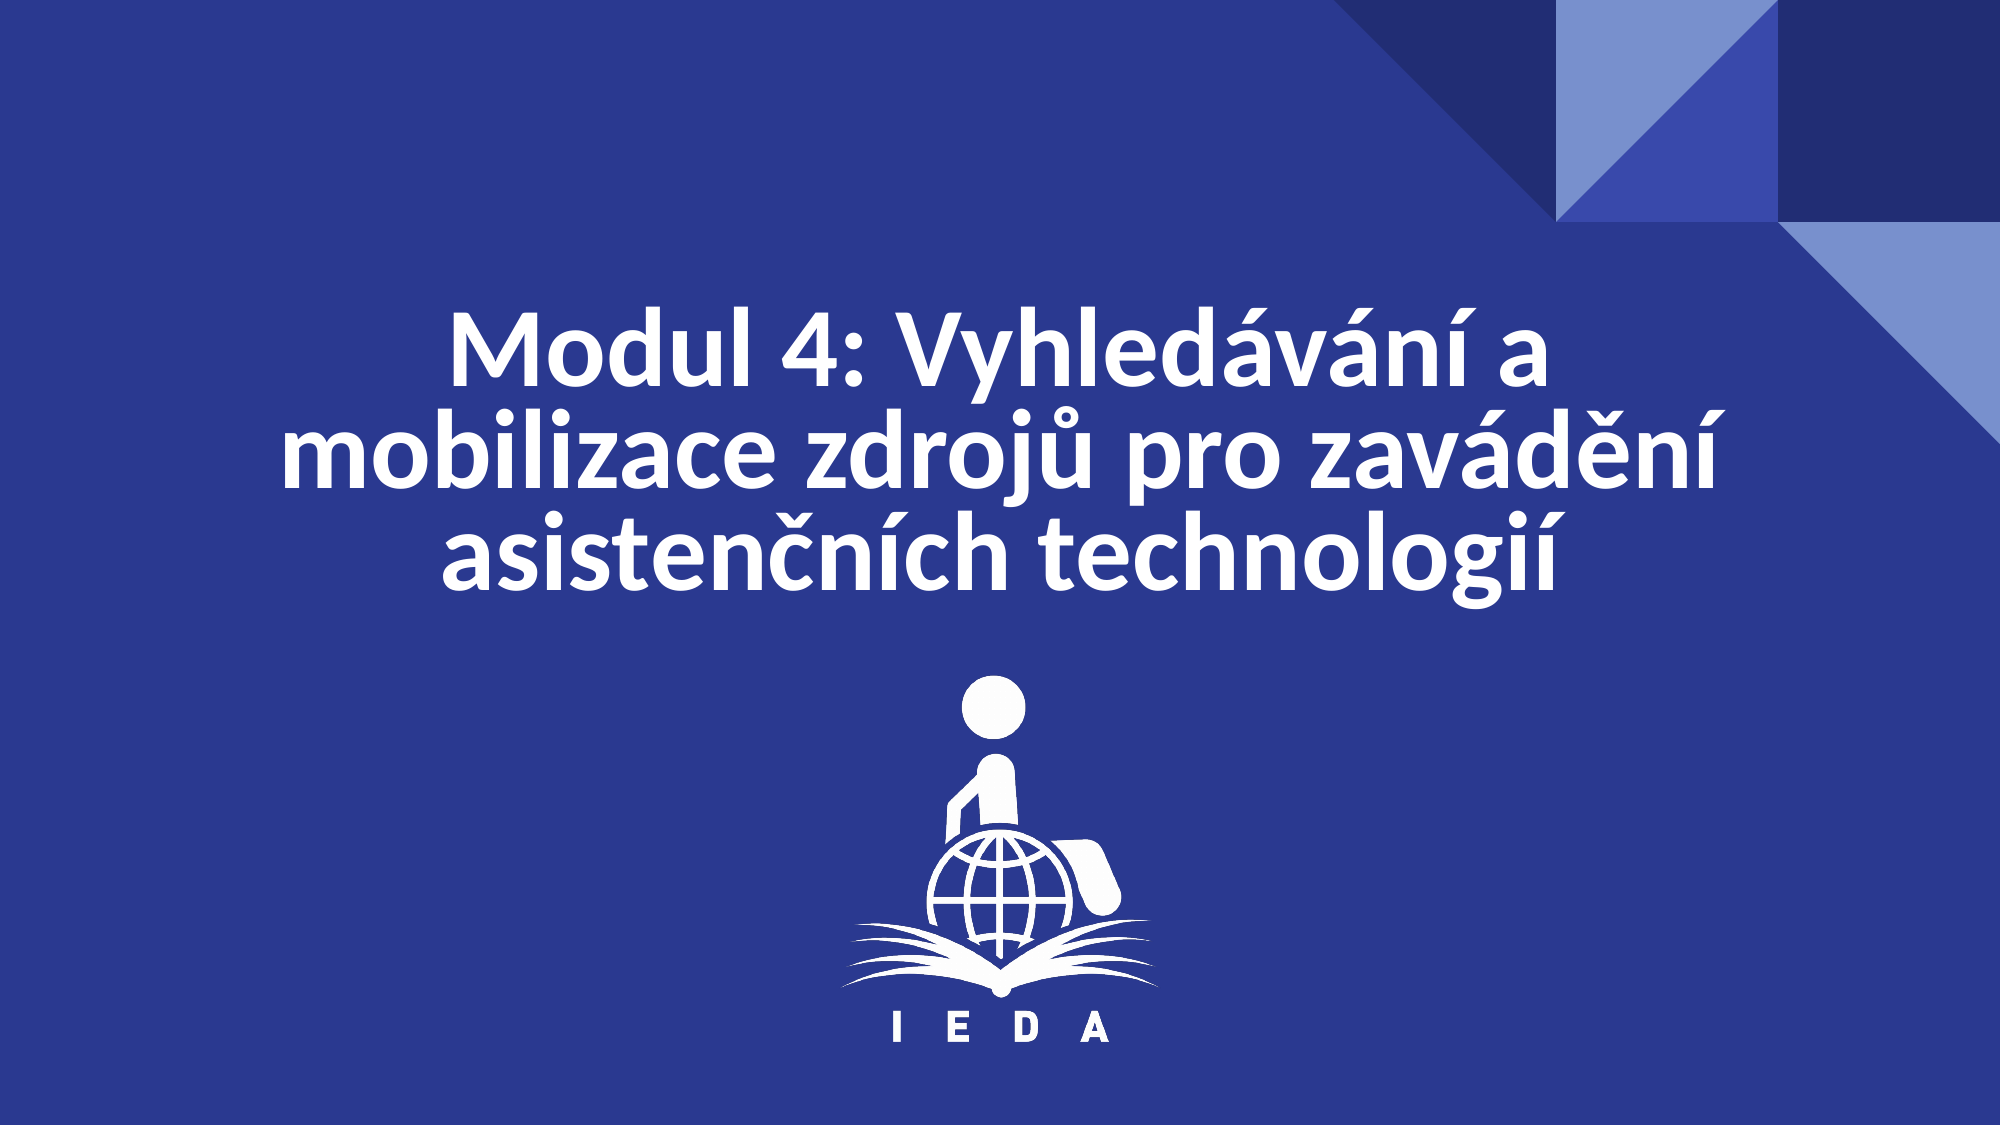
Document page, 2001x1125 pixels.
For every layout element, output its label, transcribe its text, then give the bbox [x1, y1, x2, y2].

picture [799, 629, 1201, 1089]
title Modul 4: Vyhledávání a mobilizace zdrojů pro zavádění asistenčních technologií [249, 283, 1750, 619]
